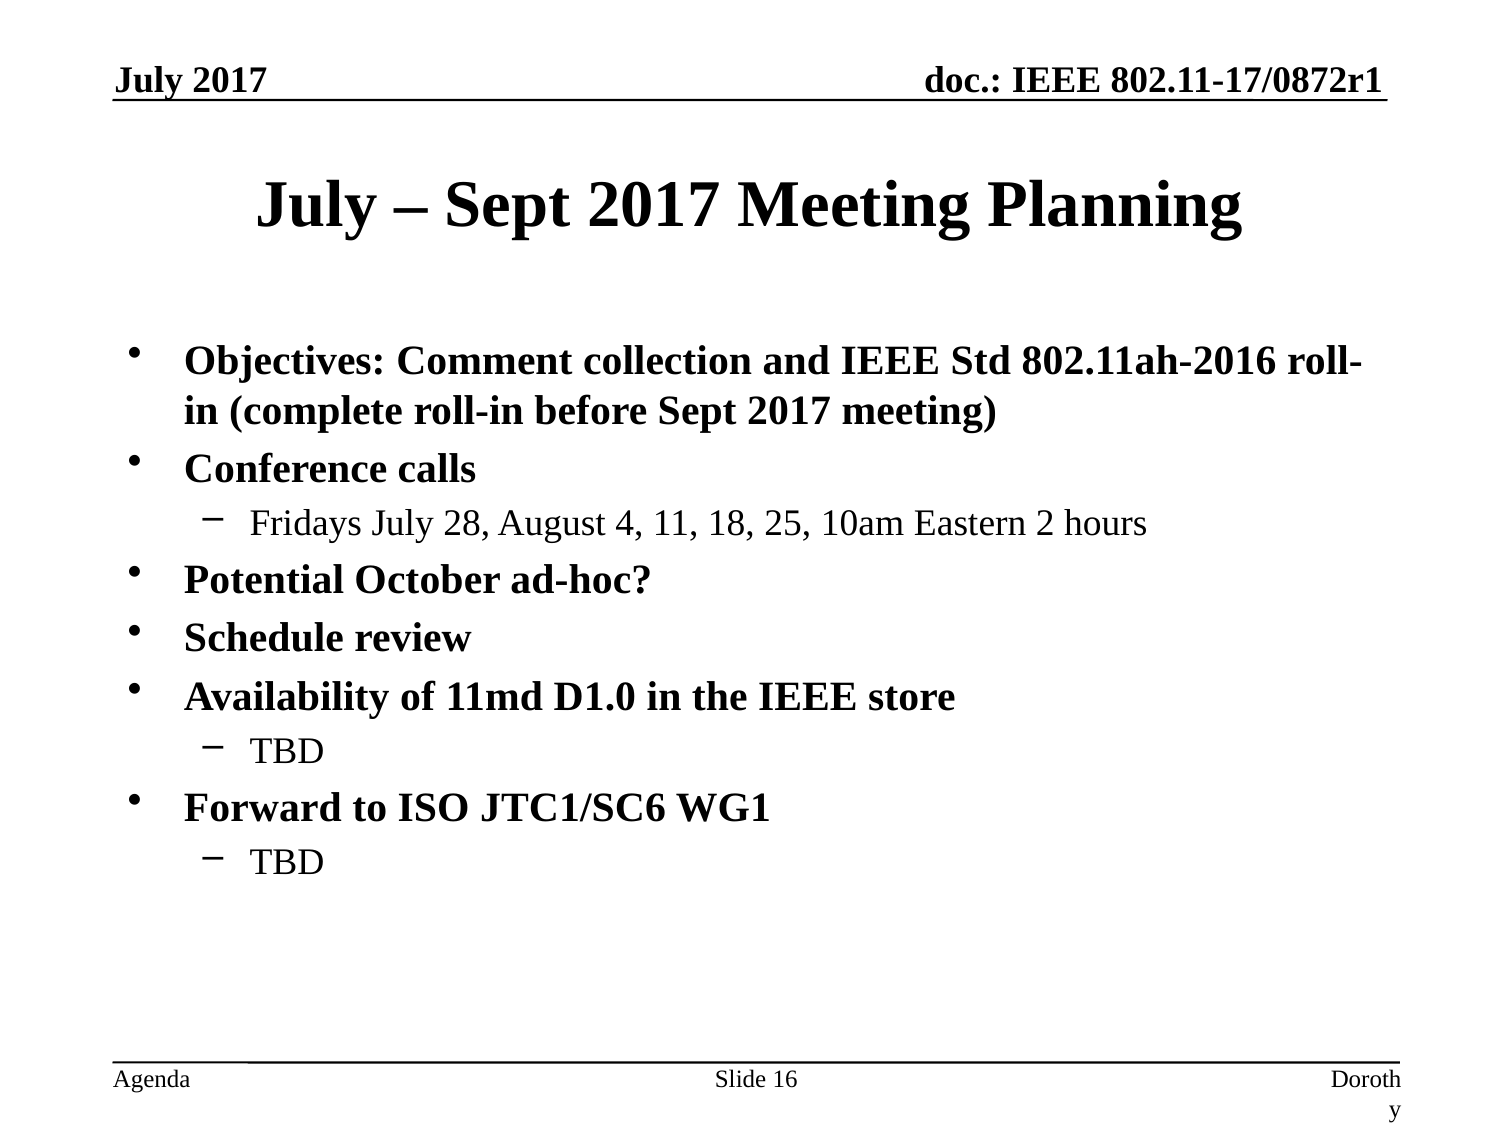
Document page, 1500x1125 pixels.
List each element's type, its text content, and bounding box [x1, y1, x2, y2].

list Objectives: Comment collection and IEEE Std 802.11ah-2016 roll-in (complete roll-in before Sept 2017 meeting) Conference calls Fridays July 28, August 4, 11, 18, 25, 10am Eastern 2 hours Potential October ad-hoc? Schedule review Availability of 11md D1.0 in the IEEE store TBD Forward to ISO JTC1/SC6 WG1 TBD [112, 324, 1388, 1013]
slide_number Slide 16 [712, 1062, 800, 1093]
footer Dorothy Stanley, HP Enterprise [1325, 1062, 1402, 1093]
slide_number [114, 54, 425, 100]
title July – Sept 2017 Meeting Planning [112, 112, 1388, 288]
